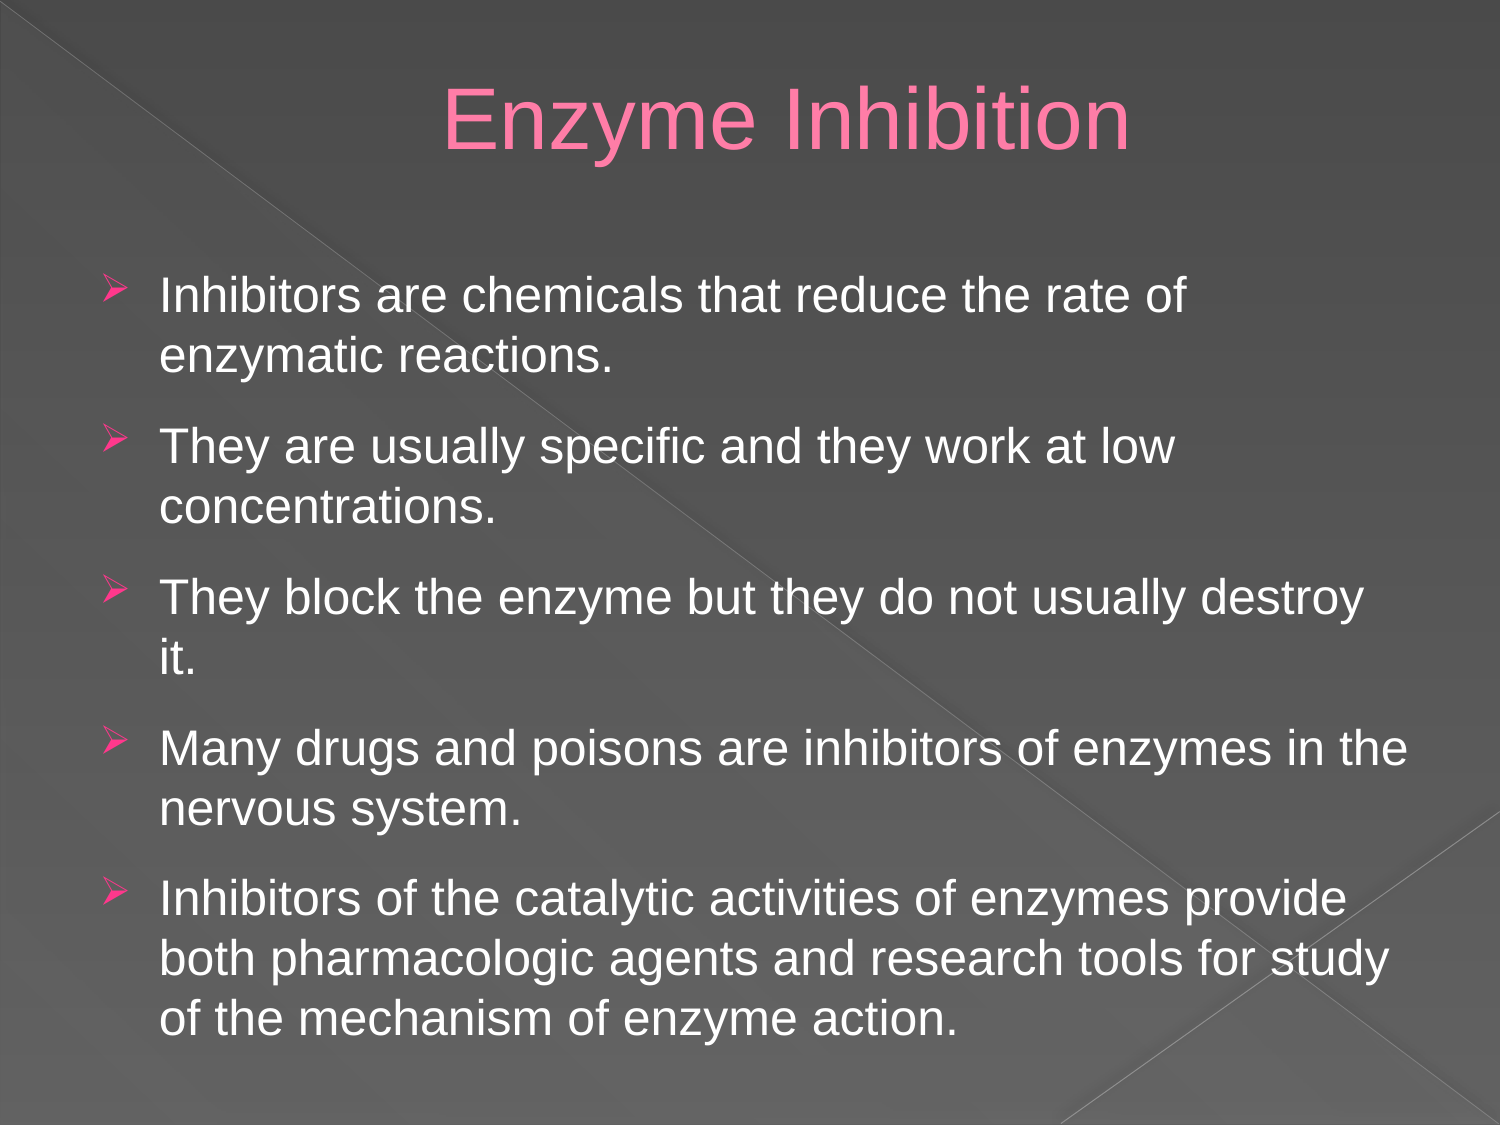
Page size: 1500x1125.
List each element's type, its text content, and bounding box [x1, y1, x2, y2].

list Inhibitors are chemicals that reduce the rate of enzymatic reactions. They are usually specific and they work at low concentrations. They block the enzyme but they do not usually destroy it. Many drugs and poisons are inhibitors of enzymes in the nervous system. Inhibitors of the catalytic activities of enzymes provide both pharmacologic agents and research tools for study of the mechanism of enzyme action. [75, 255, 1425, 1059]
title Enzyme Inhibition [72, 0, 1423, 230]
